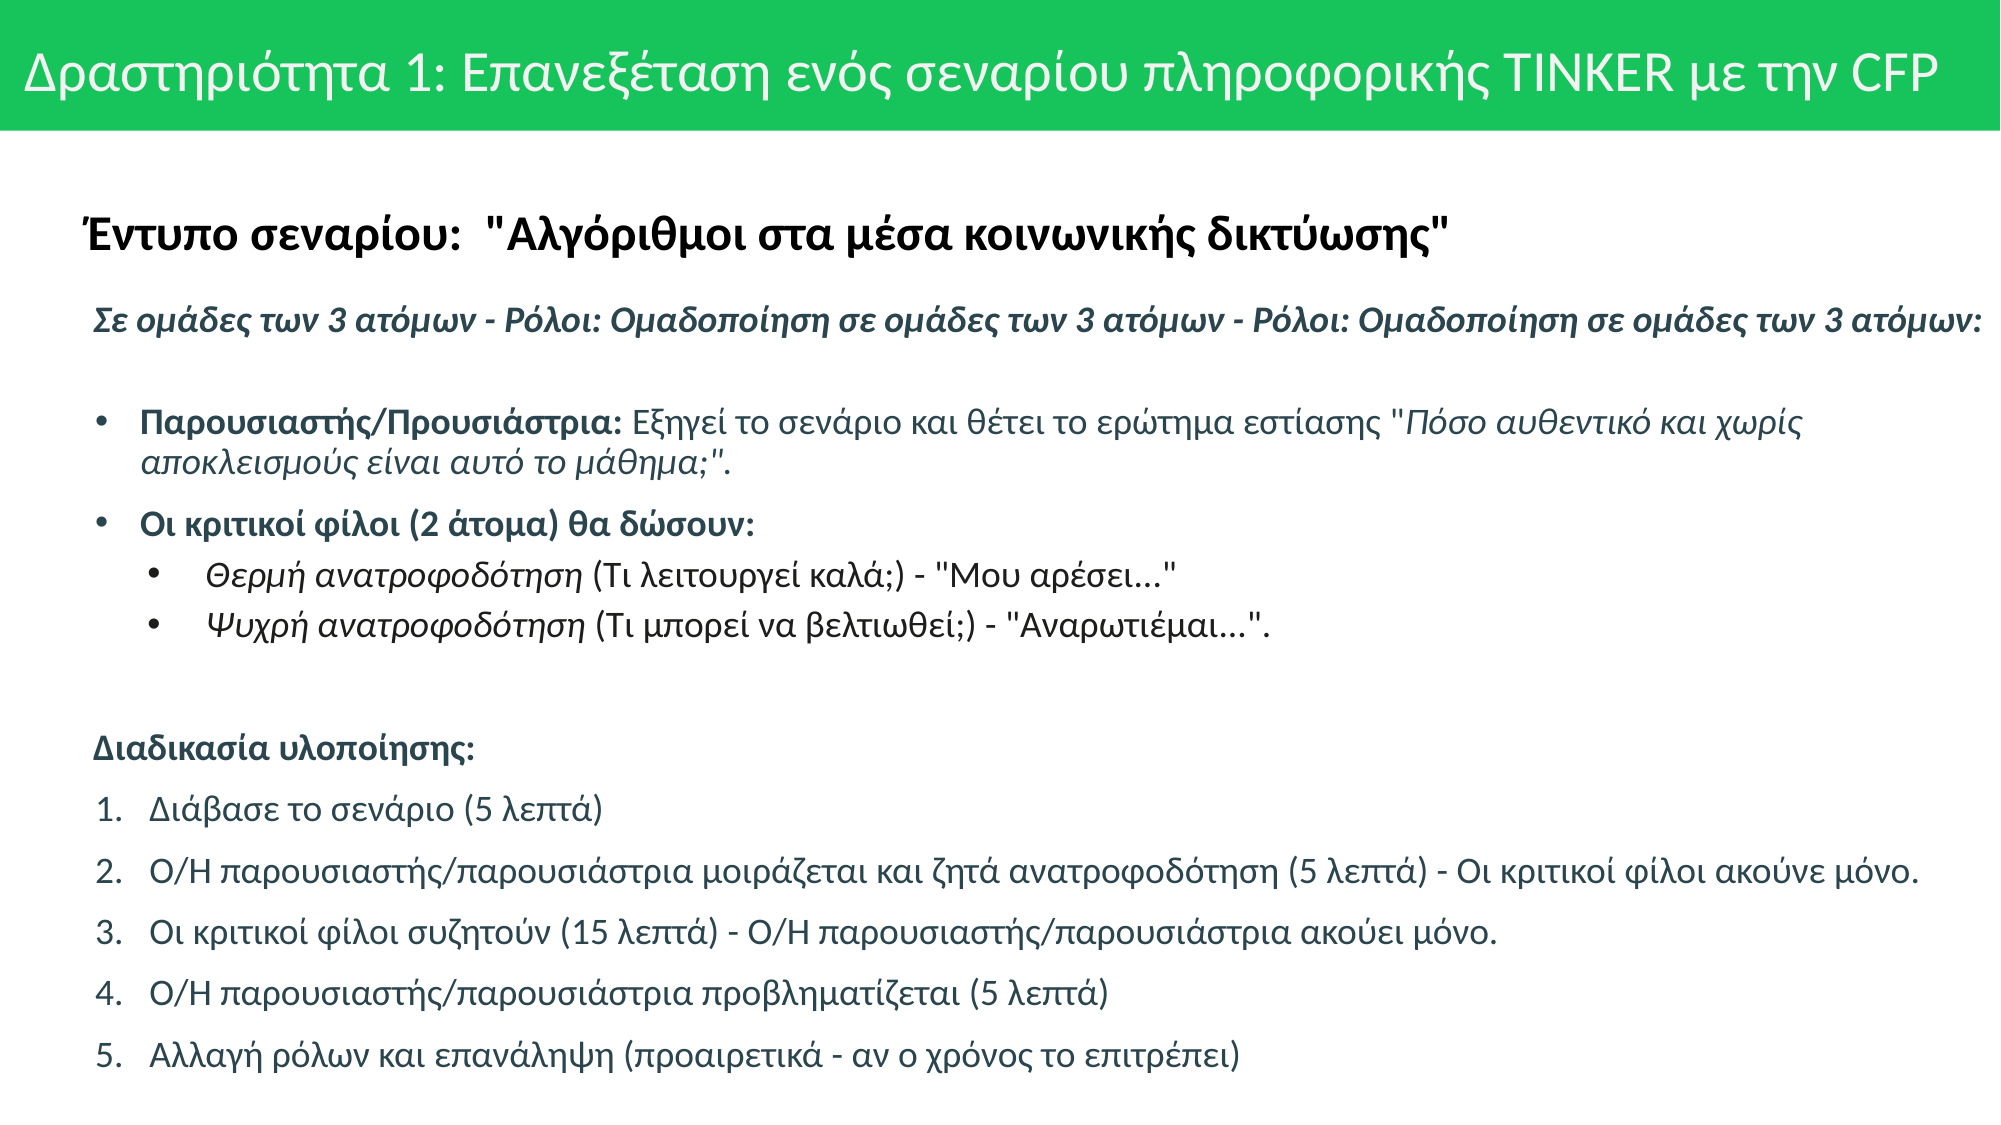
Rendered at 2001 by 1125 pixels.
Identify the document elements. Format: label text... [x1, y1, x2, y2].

list Σε ομάδες των 3 ατόμων - Ρόλοι: Ομαδοποίηση σε ομάδες των 3 ατόμων - Ρόλοι: Ομαδοποίηση σε ομάδες των 3 ατόμων: Παρουσιαστής/Προυσιάστρια: Εξηγεί το σενάριο και θέτει το ερώτημα εστίασης "Πόσο αυθεντικό και χωρίς αποκλεισμούς είναι αυτό το μάθημα;". Οι κριτικοί φίλοι (2 άτομα) θα δώσουν: Θερμή ανατροφοδότηση (Τι λειτουργεί καλά;) - "Μου αρέσει..." Ψυχρή ανατροφοδότηση (Τι μπορεί να βελτιωθεί;) - "Αναρωτιέμαι...". Διαδικασία υλοποίησης: Διάβασε το σενάριο (5 λεπτά) Ο/Η παρουσιαστής/παρουσιάστρια μοιράζεται και ζητά ανατροφοδότηση (5 λεπτά) - Οι κριτικοί φίλοι ακούνε μόνο. Οι κριτικοί φίλοι συζητούν (15 λεπτά) - Ο/Η παρουσιαστής/παρουσιάστρια ακούει μόνο. Ο/Η παρουσιαστής/παρουσιάστρια προβληματίζεται (5 λεπτά) Αλλαγή ρόλων και επανάληψη (προαιρετικά - αν ο χρόνος το επιτρέπει) [40, 292, 2000, 1020]
text_box Έντυπο σεναρίου: "Αλγόριθμοι στα μέσα κοινωνικής δικτύωσης" [72, 192, 1855, 268]
title Δραστηριότητα 1: Επανεξέταση ενός σεναρίου πληροφορικής TINKER με την CFP [16, 13, 1976, 131]
